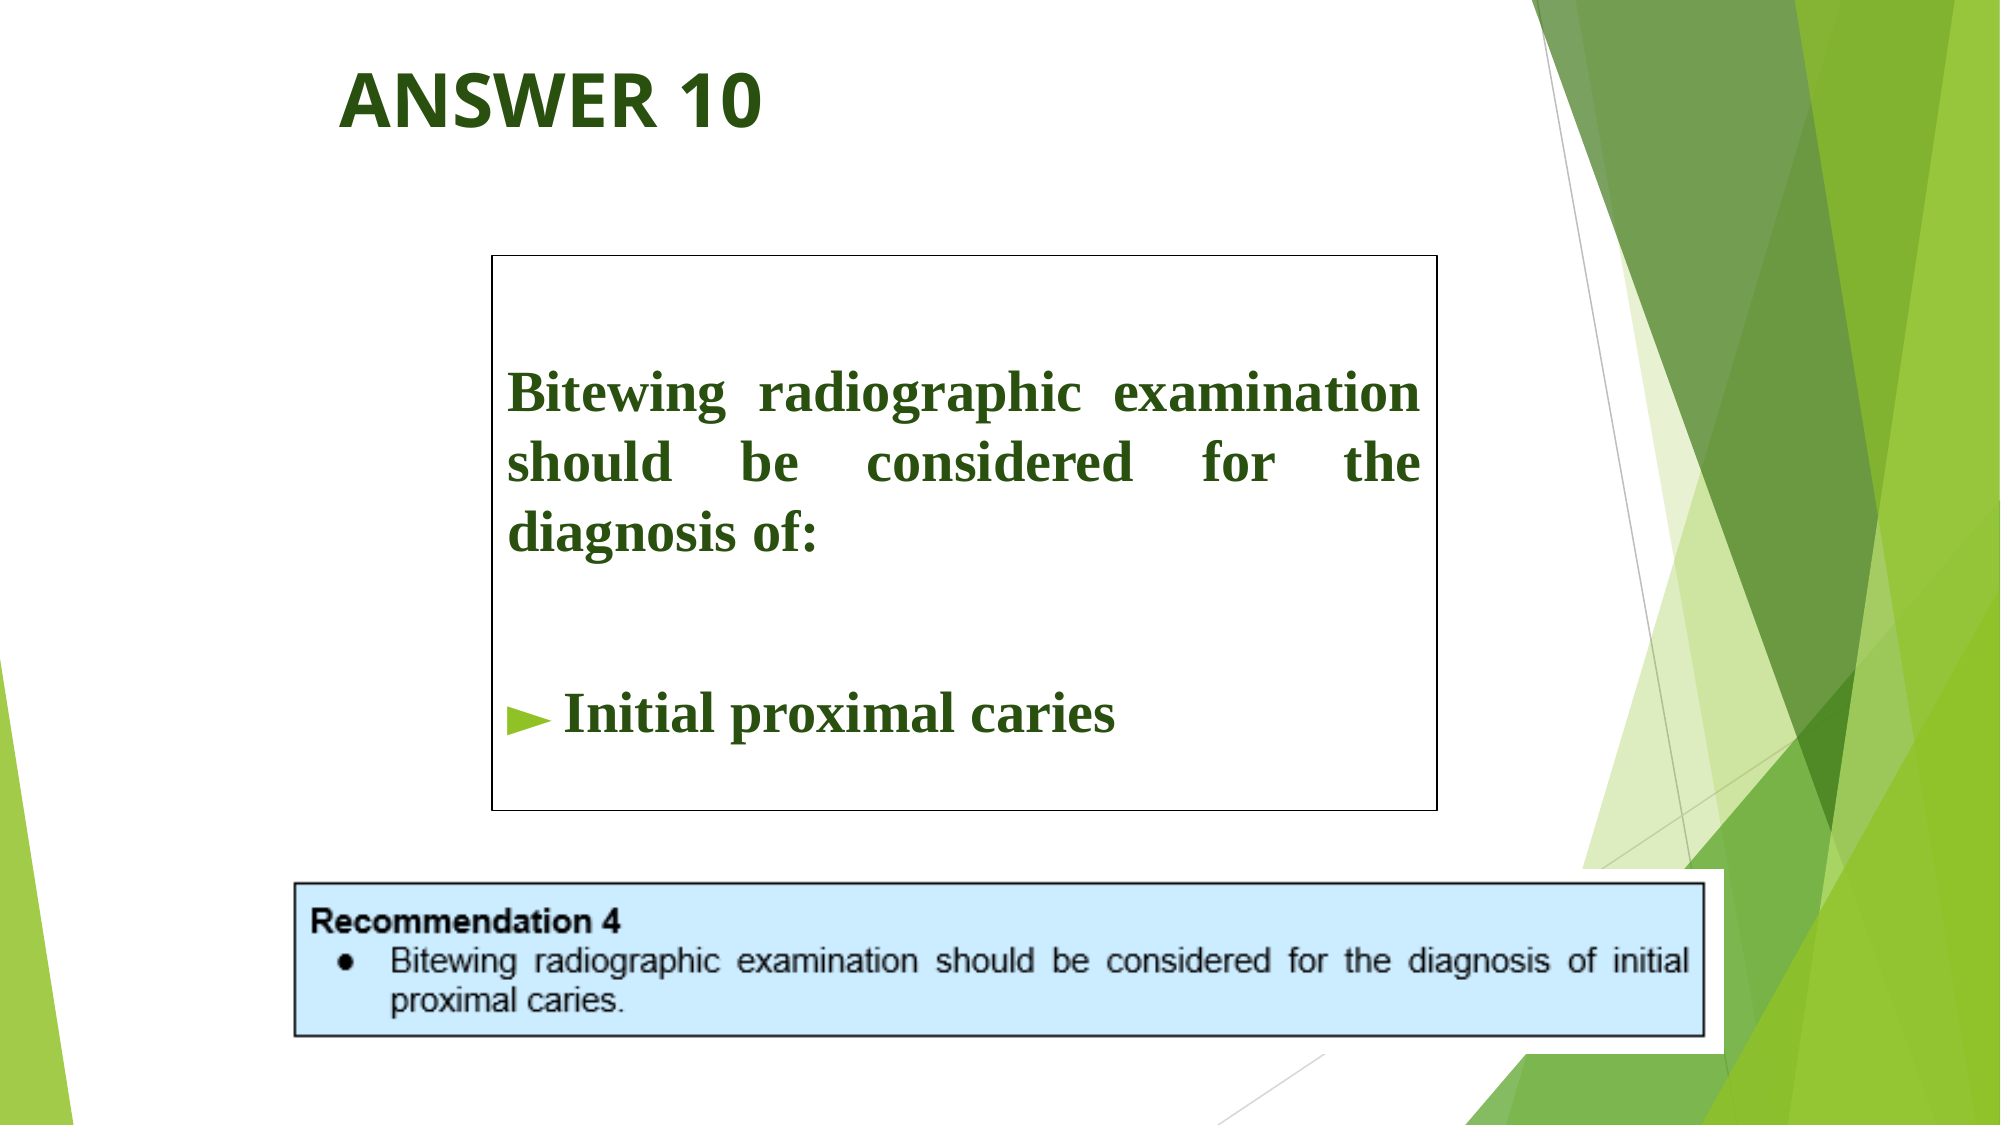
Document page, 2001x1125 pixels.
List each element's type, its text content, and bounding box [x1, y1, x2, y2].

picture [276, 869, 1724, 1054]
title ANSWER 10 [324, 45, 1675, 185]
list Bitewing radiographic examination should be considered for the diagnosis of: Initial proximal caries [492, 255, 1437, 811]
